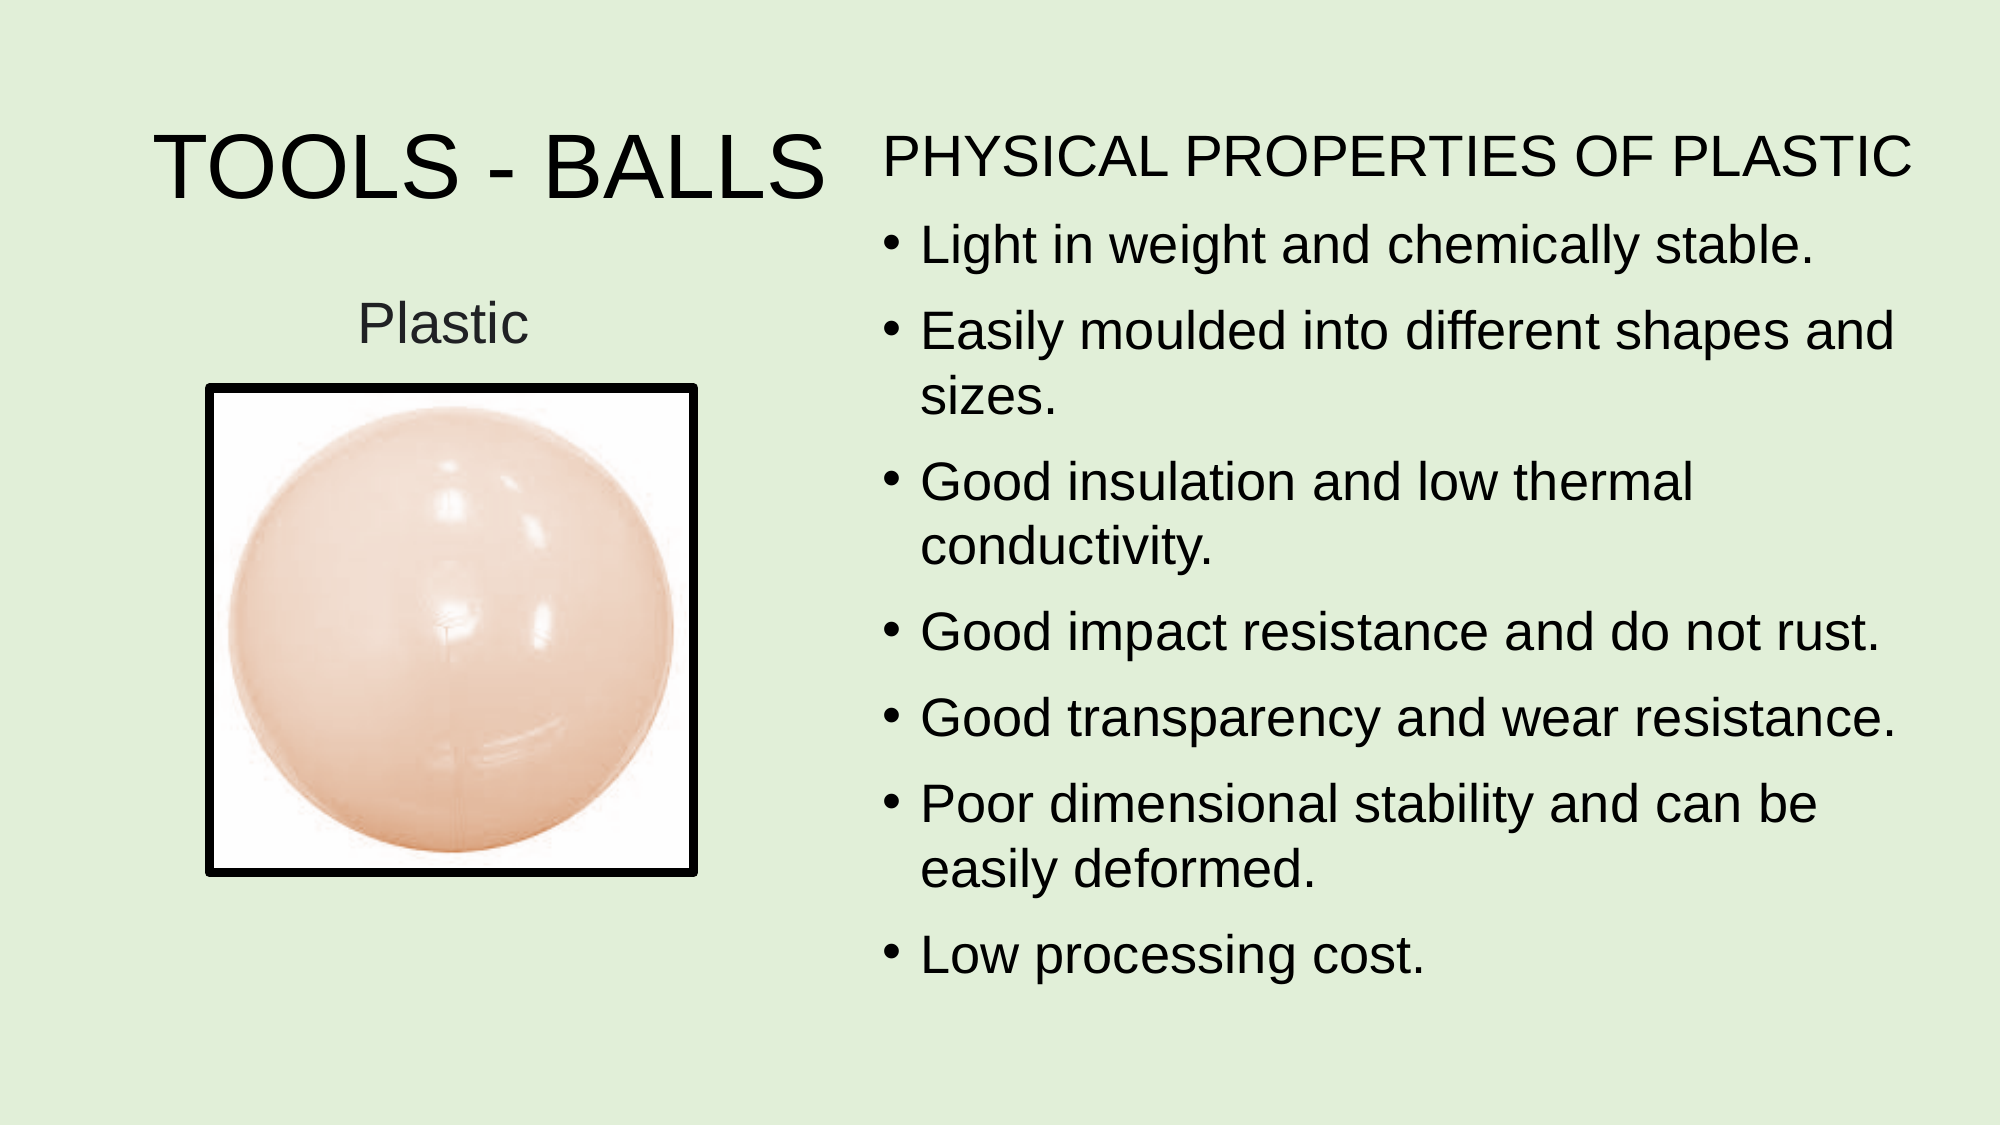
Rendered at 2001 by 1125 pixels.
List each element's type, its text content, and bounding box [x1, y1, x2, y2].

text_box PHYSICAL PROPERTIES OF PLASTIC Light in weight and chemically stable. Easily moulded into different shapes and sizes. Good insulation and low thermal conductivity. Good impact resistance and do not rust. Good transparency and wear resistance. Poor dimensional stability and can be easily deformed. Low processing cost. [867, 110, 1936, 1039]
list Plastic [342, 277, 560, 391]
title TOOLS - BALLS [137, 59, 881, 278]
picture [213, 392, 690, 869]
